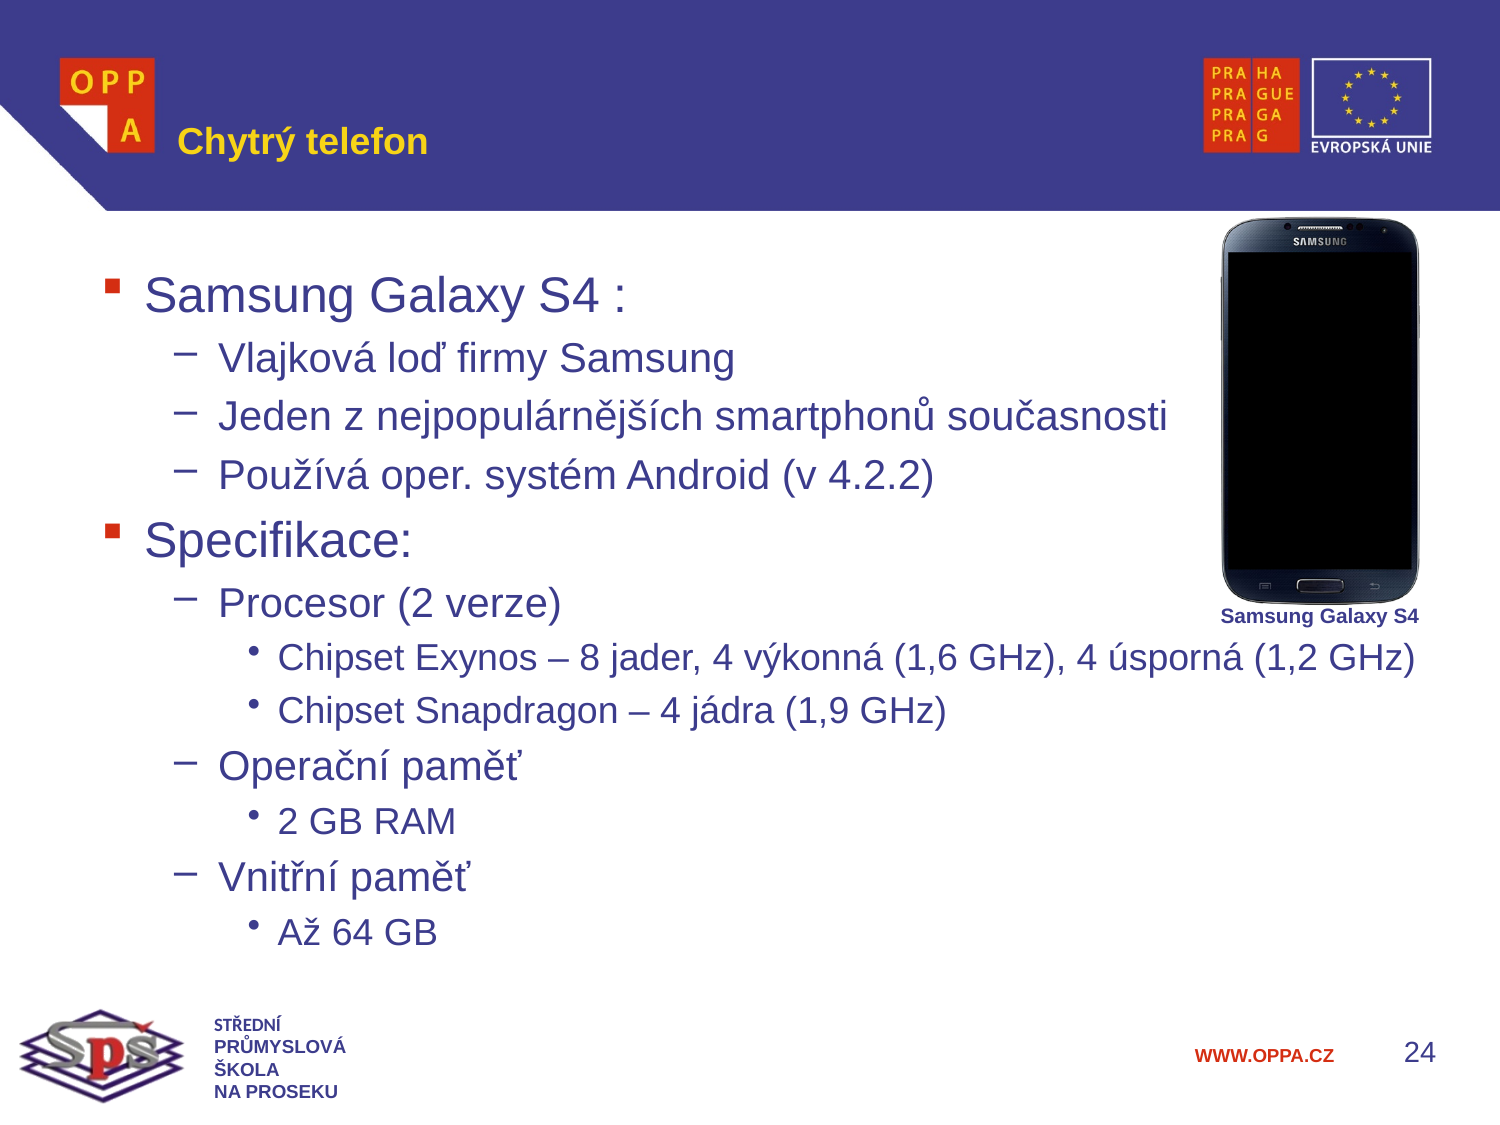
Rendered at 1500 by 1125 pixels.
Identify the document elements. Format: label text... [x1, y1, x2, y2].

text_box Samsung Galaxy S4 [1205, 595, 1434, 636]
list Samsung Galaxy S4 : Vlajková loď firmy Samsung Jeden z nejpopulárnějších smartphonů současnosti Používá oper. systém Android (v 4.2.2) Specifikace: Procesor (2 verze) Chipset Exynos – 8 jader, 4 výkonná (1,6 GHz), 4 úsporná (1,2 GHz) Chipset Snapdragon – 4 jádra (1,9 GHz) Operační paměť 2 GB RAM Vnitřní paměť Až 64 GB [101, 262, 1437, 1005]
slide_number 24 [1339, 1015, 1437, 1069]
text_box STŘEDNÍ PRŮMYSLOVÁ ŠKOLA NA PROSEKU [199, 1004, 509, 1110]
picture [1217, 213, 1423, 612]
title Chytrý telefon [177, 38, 1137, 162]
picture [0, 0, 1500, 211]
picture [19, 1001, 186, 1107]
